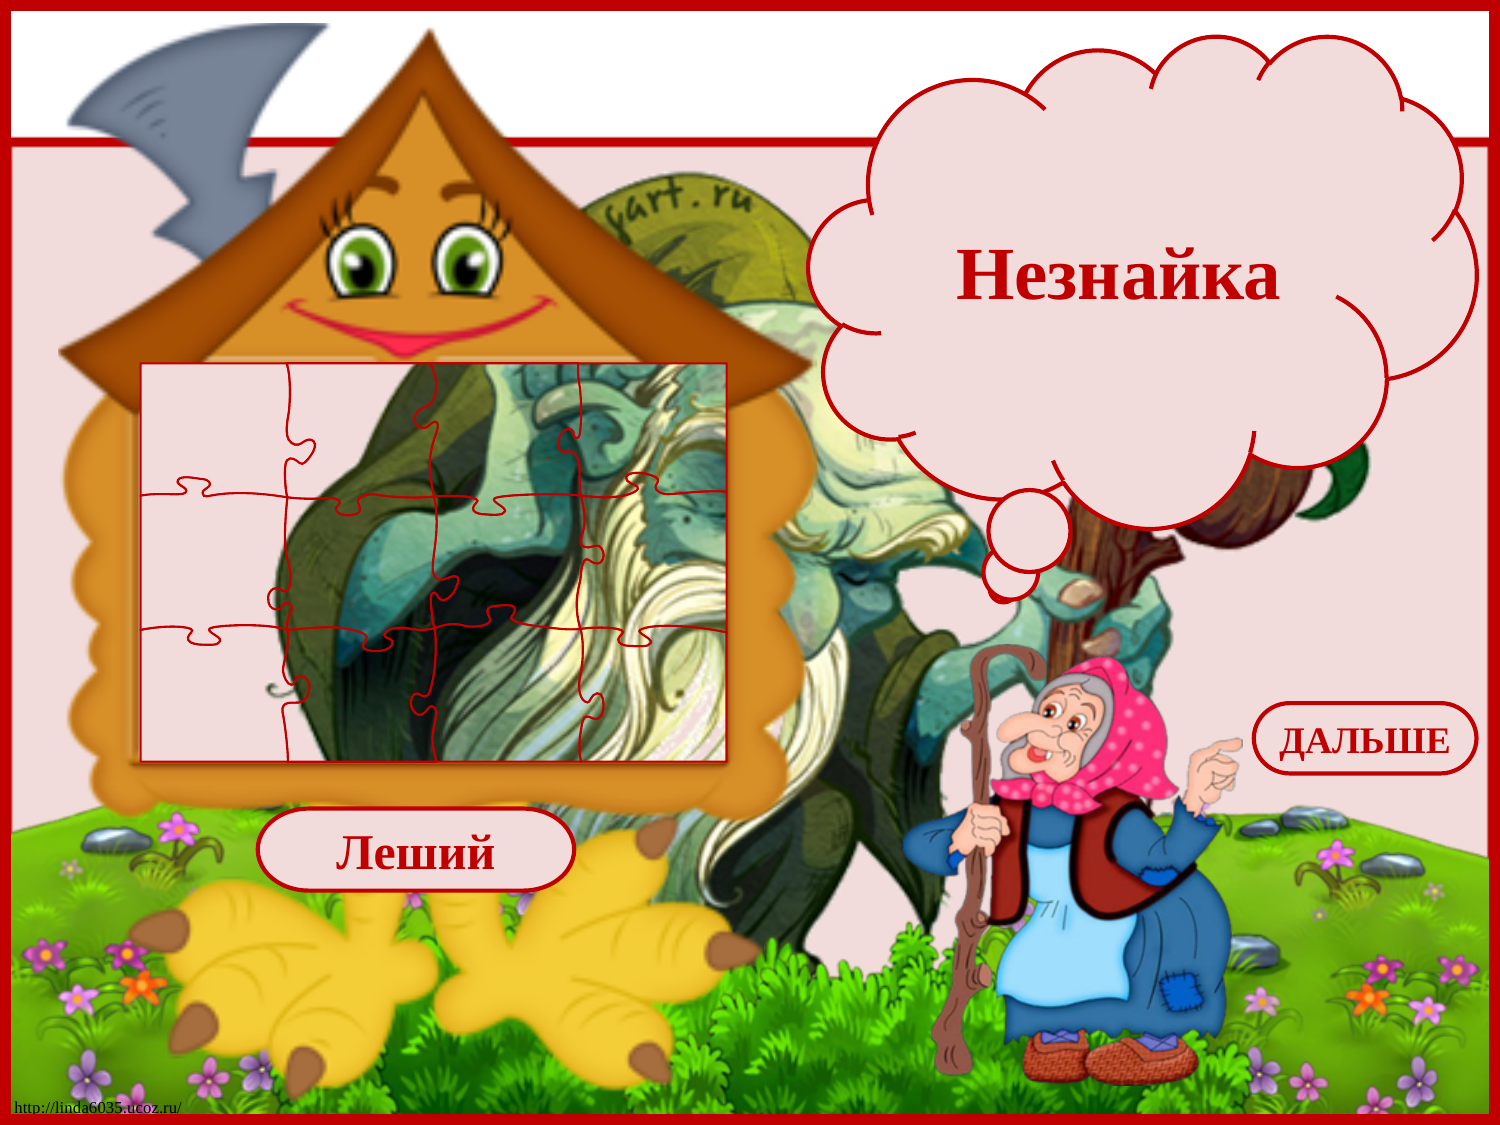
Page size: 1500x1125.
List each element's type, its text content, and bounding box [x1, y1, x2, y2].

text_box [580, 626, 727, 762]
text_box Леший [255, 806, 577, 893]
text_box Незнайка [805, 34, 1479, 605]
text_box ДАЛЬШЕ [1251, 701, 1479, 776]
text_box [140, 363, 314, 497]
picture [11, 11, 1489, 1114]
text_box [576, 472, 727, 647]
text_box [285, 363, 438, 515]
text_box [140, 477, 292, 645]
text_box [140, 626, 310, 762]
text_box [558, 363, 727, 497]
text_box [269, 494, 459, 651]
text_box [431, 494, 603, 629]
text_box [411, 605, 604, 762]
text_box [415, 363, 581, 514]
text_box [283, 627, 437, 762]
